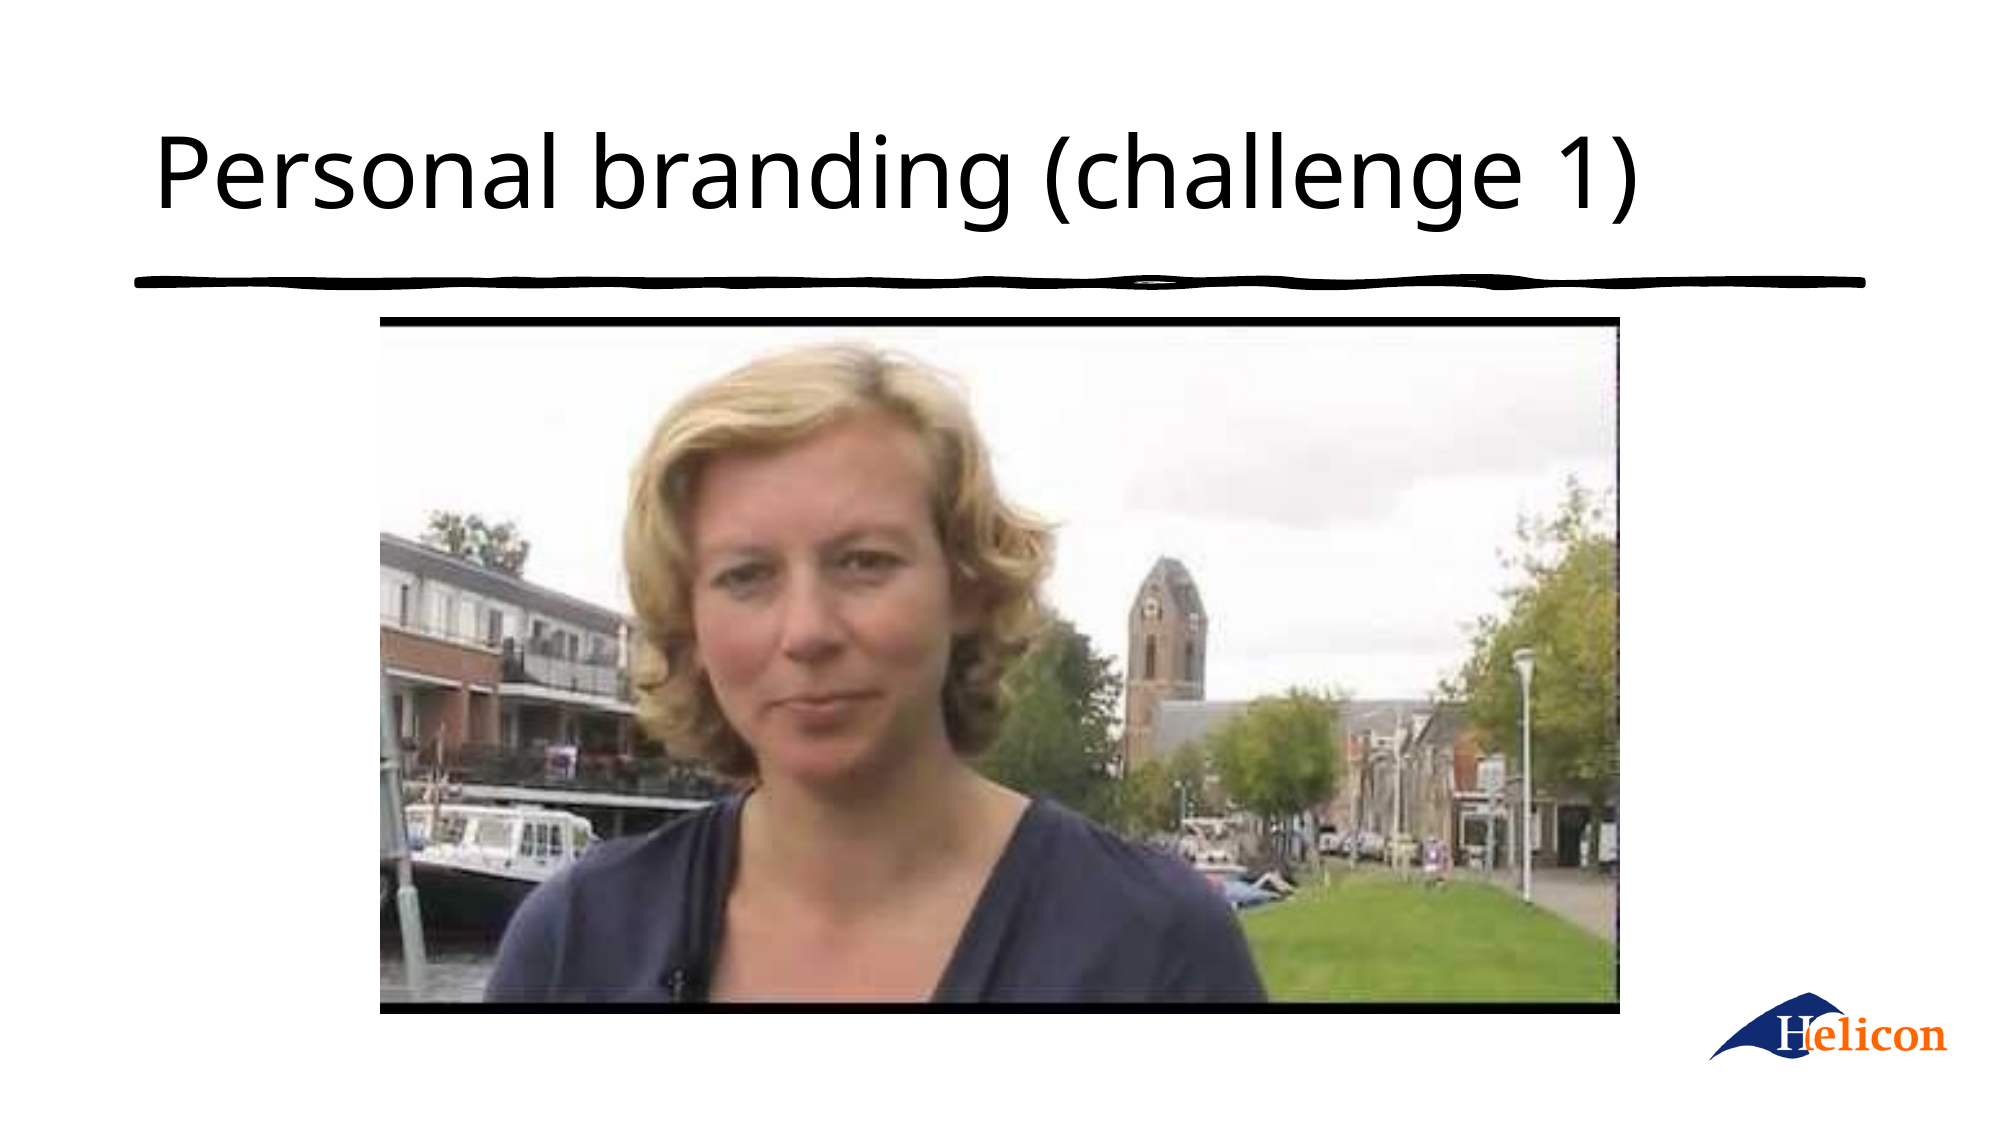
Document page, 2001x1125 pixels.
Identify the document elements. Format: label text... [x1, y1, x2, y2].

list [379, 316, 1621, 1015]
picture [1671, 952, 2000, 1125]
title Personal branding (challenge 1) [137, 59, 1863, 278]
